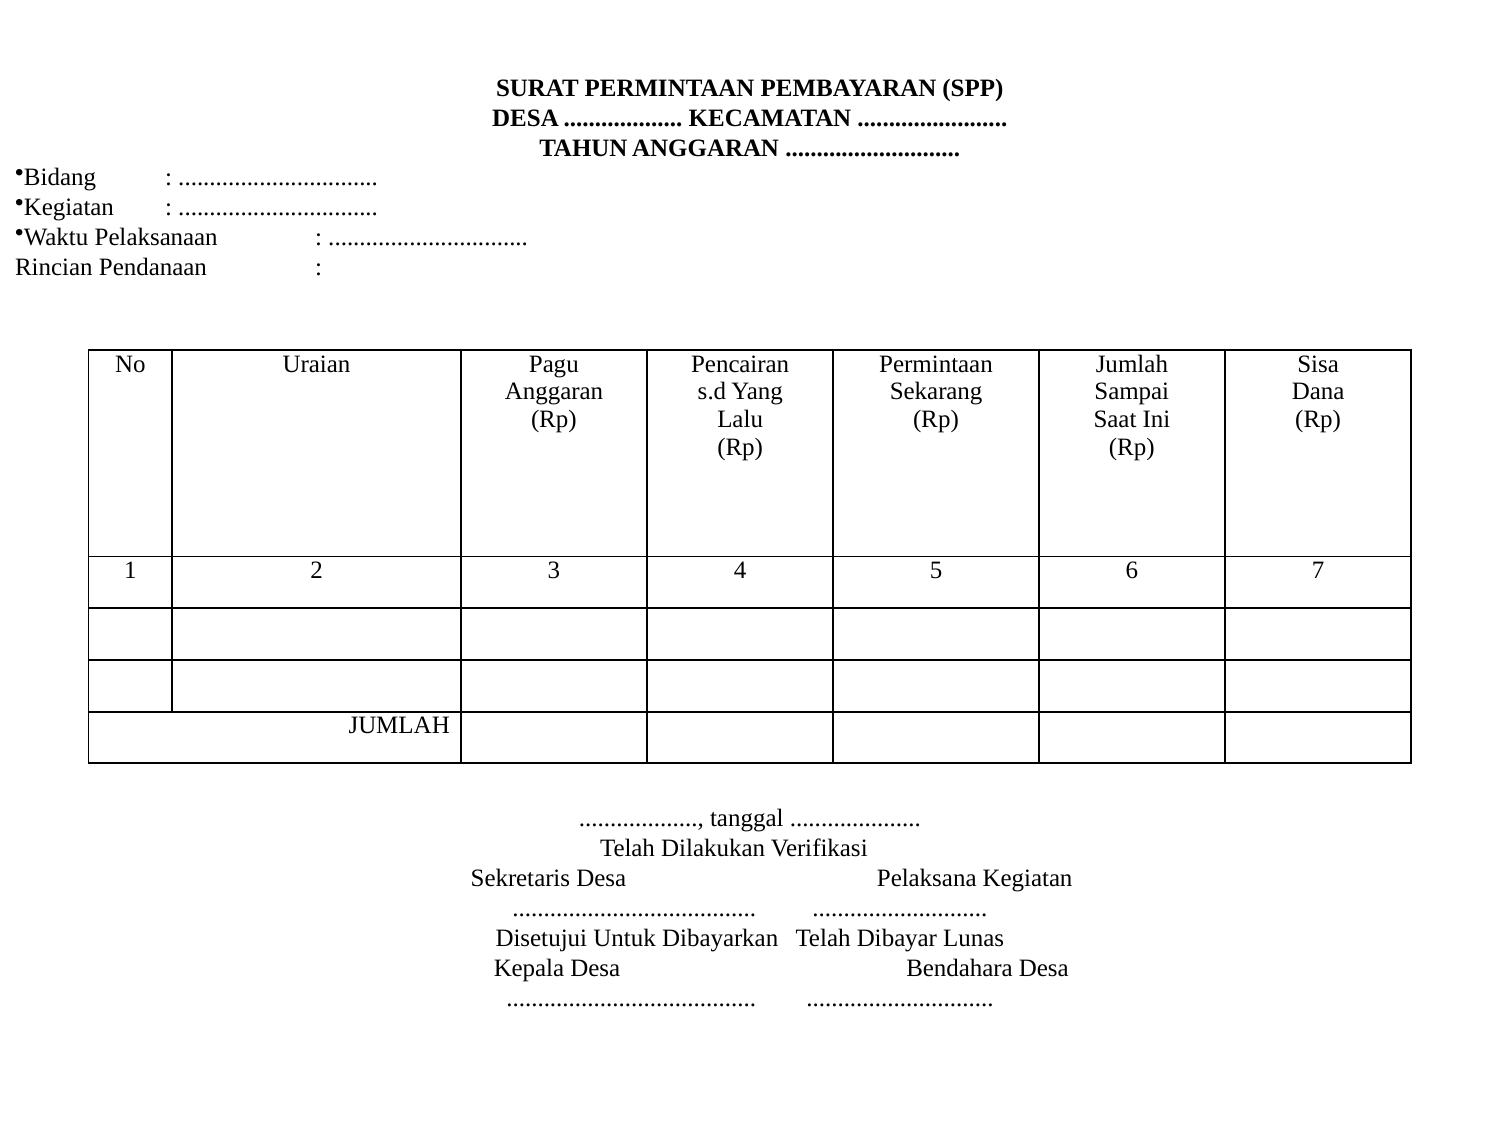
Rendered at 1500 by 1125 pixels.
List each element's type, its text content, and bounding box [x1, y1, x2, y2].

text_box ..................., tanggal ..................... Telah Dilakukan Verifikasi Sekretaris Desa Pelaksana Kegiatan ....................................... ............................ Disetujui Untuk Dibayarkan Telah Dibayar Lunas Kepala Desa Bendahara Desa ........................................ .............................. [0, 793, 1500, 1064]
table_cell [1040, 661, 1224, 711]
table_cell [173, 609, 460, 659]
table_header Sisa Dana (Rp) [1226, 351, 1410, 556]
table_header Pencairan s.d Yang Lalu (Rp) [648, 351, 832, 556]
table_cell [834, 661, 1038, 711]
table_cell [462, 609, 646, 659]
table_cell [1226, 713, 1410, 762]
table_cell 3 [462, 557, 646, 607]
table_cell 6 [1040, 557, 1224, 607]
table_cell JUMLAH [89, 713, 460, 762]
table_cell [648, 713, 832, 762]
table_cell [648, 661, 832, 711]
table_cell [89, 661, 171, 711]
table_header Jumlah Sampai Saat Ini (Rp) [1040, 351, 1224, 556]
table_cell [1040, 713, 1224, 762]
table_cell 4 [648, 557, 832, 607]
table_cell [462, 713, 646, 762]
table_cell [89, 609, 171, 659]
table_cell 5 [834, 557, 1038, 607]
table_cell [648, 609, 832, 659]
table_header Uraian [173, 351, 460, 556]
table_cell 2 [173, 557, 460, 607]
table_header Pagu Anggaran (Rp) [462, 351, 646, 556]
table_cell [1226, 661, 1410, 711]
table_cell [173, 661, 460, 711]
table_header Permintaan Sekarang (Rp) [834, 351, 1038, 556]
table_cell 1 [89, 557, 171, 607]
table_cell [1226, 609, 1410, 659]
table_cell [834, 609, 1038, 659]
table_cell [1040, 609, 1224, 659]
table_cell [834, 713, 1038, 762]
table_cell 7 [1226, 557, 1410, 607]
table_header No [89, 351, 171, 556]
text_box SURAT PERMINTAAN PEMBAYARAN (SPP) DESA ................... KECAMATAN ........................ TAHUN ANGGARAN ............................ Bidang : ................................ Kegiatan : ................................ Waktu Pelaksanaan : ................................ Rincian Pendanaan : [0, 63, 1500, 289]
table_cell [462, 661, 646, 711]
